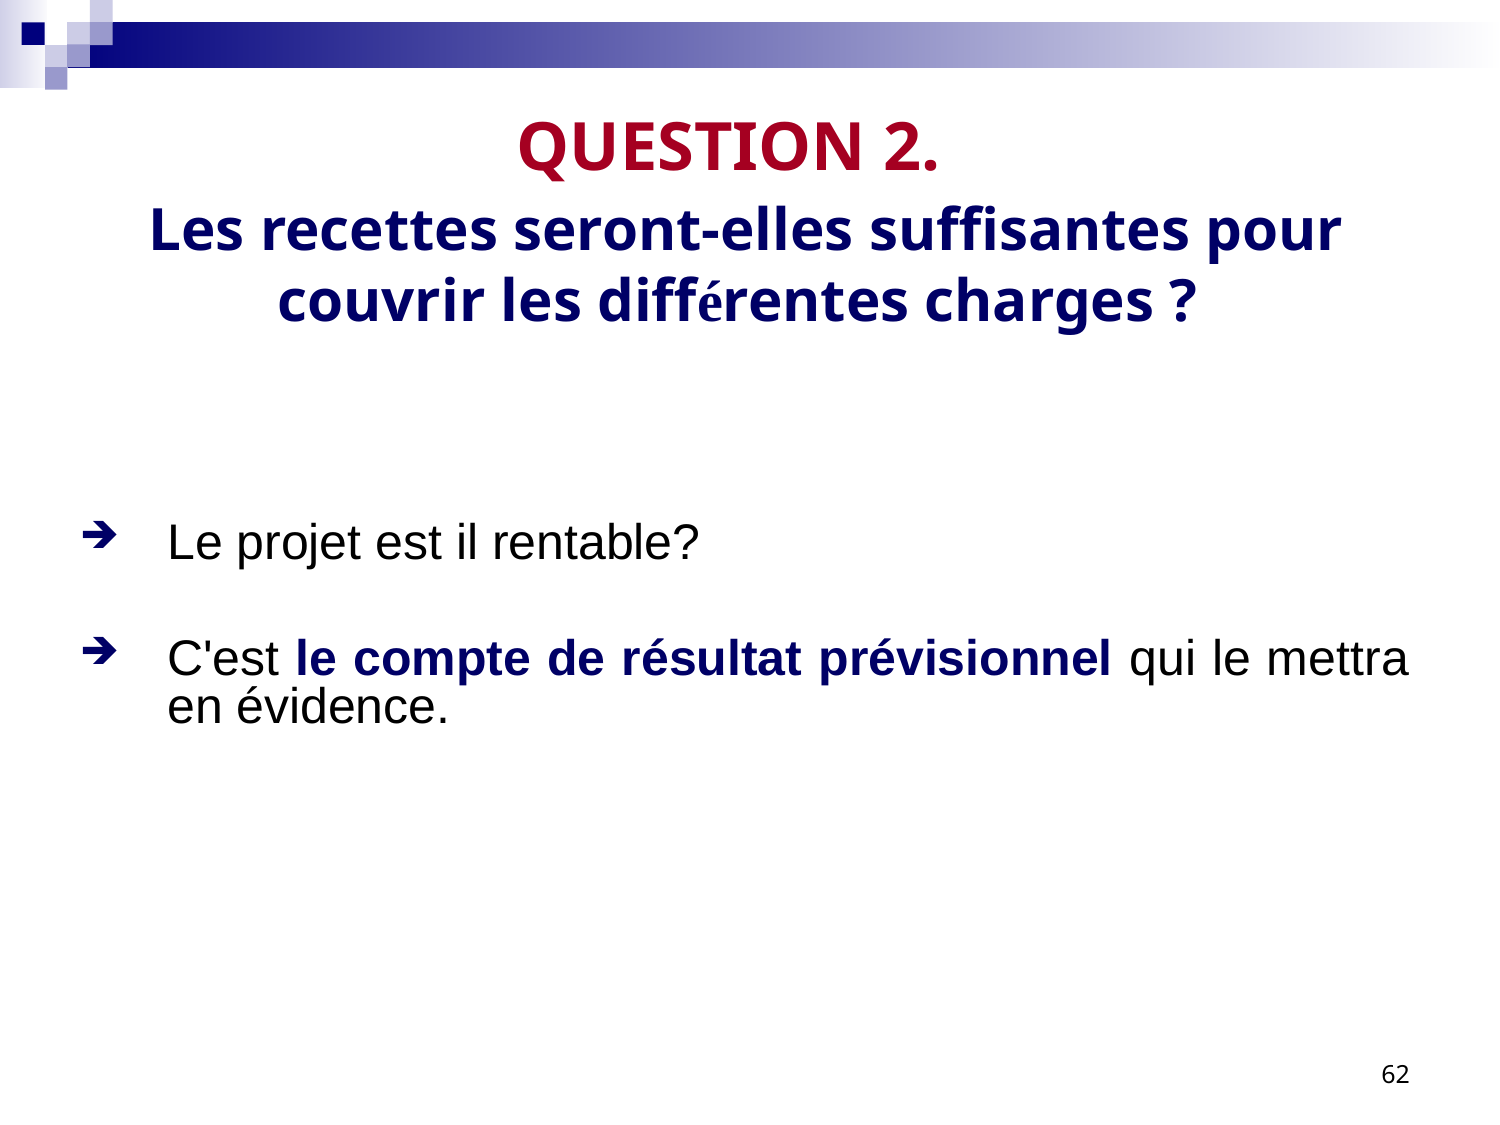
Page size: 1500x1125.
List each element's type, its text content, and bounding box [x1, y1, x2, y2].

title QUESTION 2. Les recettes seront-elles suffisantes pour couvrir les différentes charges ? [99, 90, 1375, 347]
slide_number 62 [1074, 1025, 1425, 1100]
list Le projet est il rentable? C'est le compte de résultat prévisionnel qui le mettra en évidence. [64, 444, 1425, 882]
